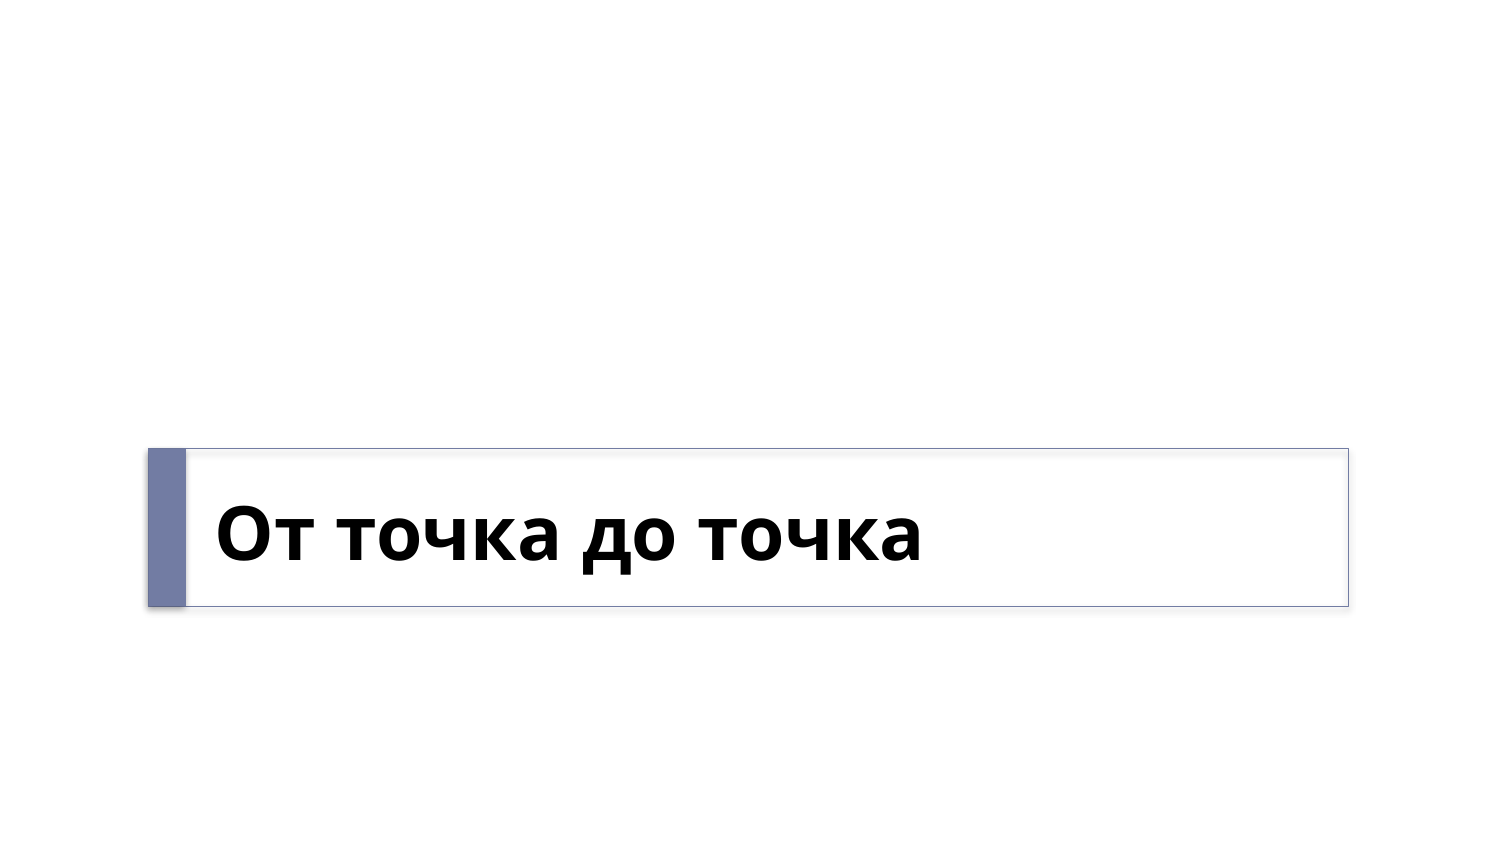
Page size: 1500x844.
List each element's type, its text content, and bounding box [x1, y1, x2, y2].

title От точка до точка [200, 478, 1325, 600]
